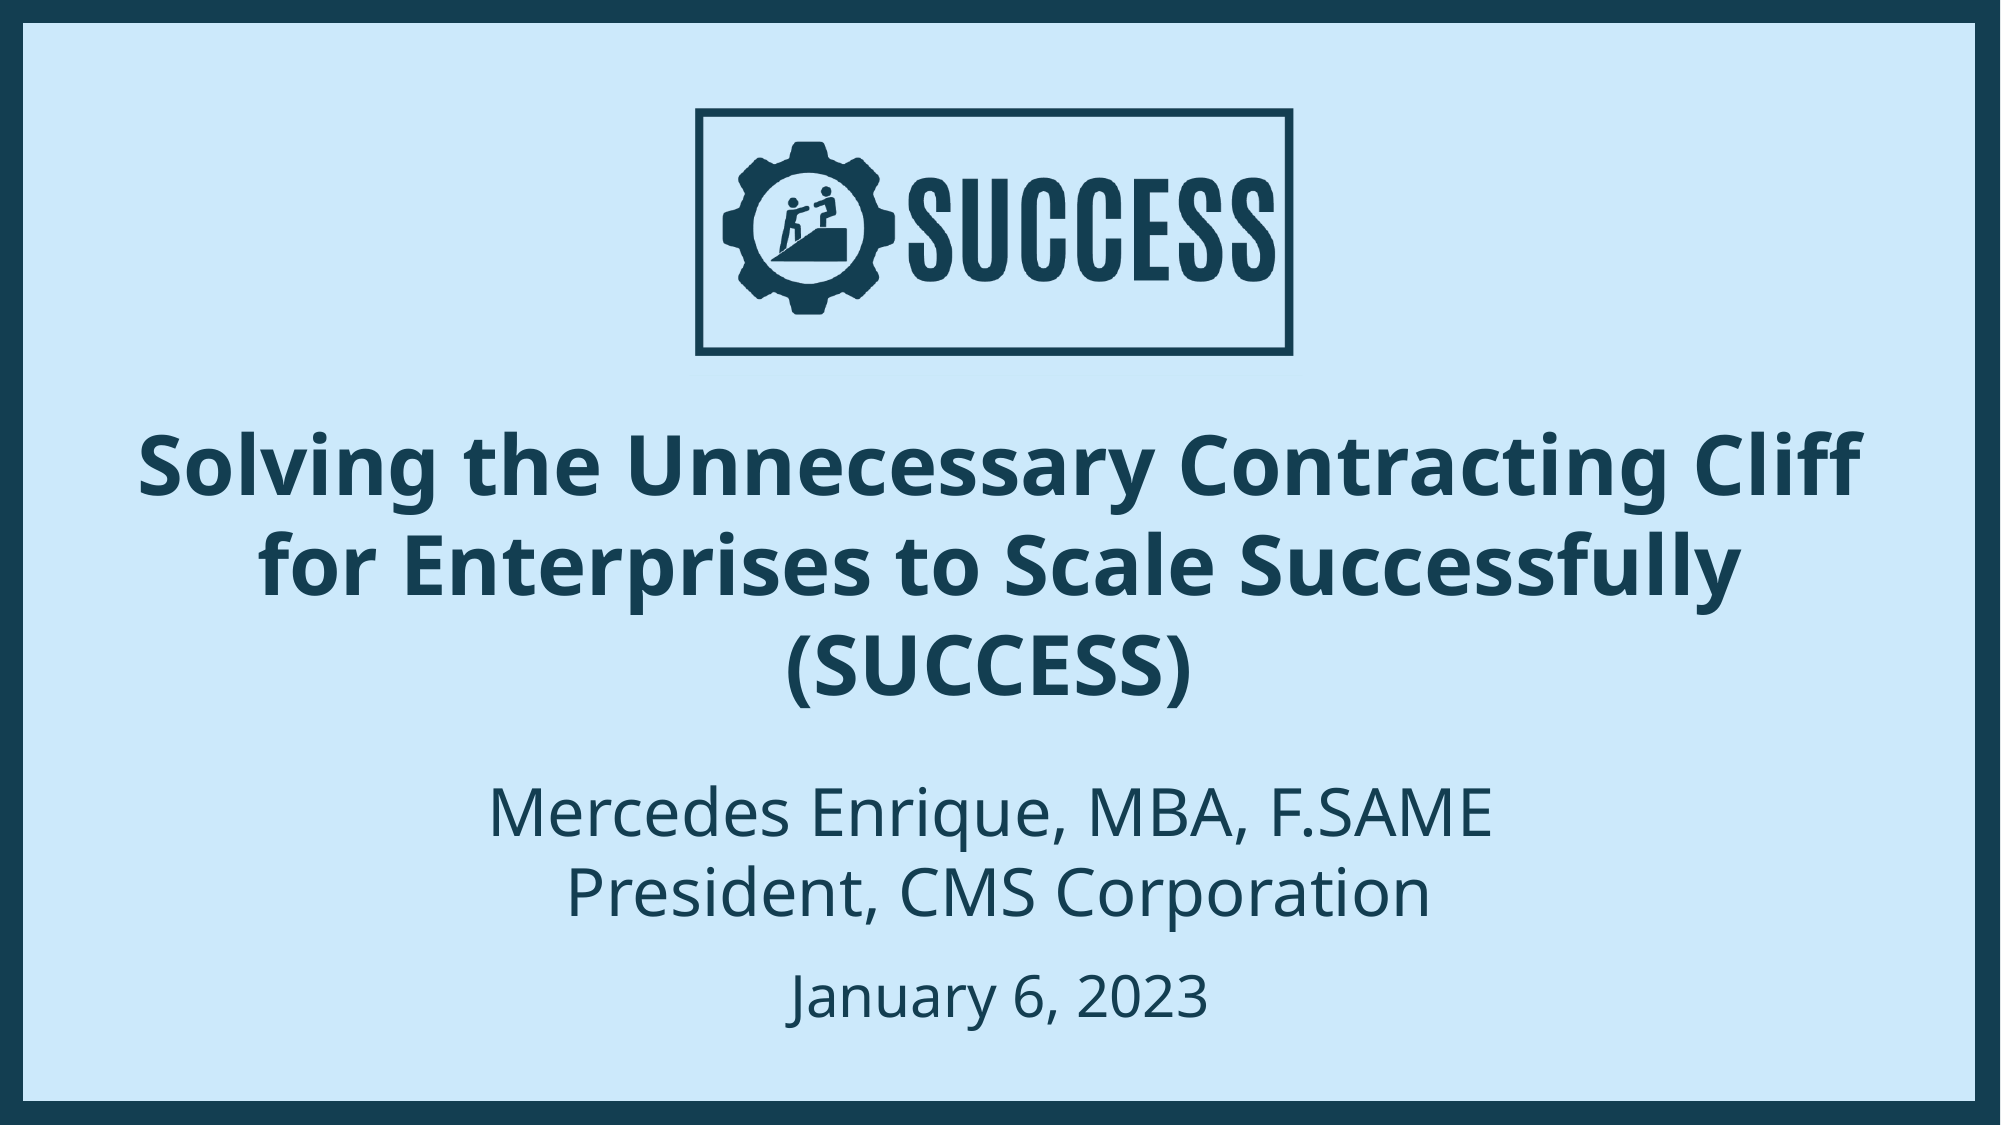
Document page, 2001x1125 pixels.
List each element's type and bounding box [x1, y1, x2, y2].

text_box [24, 405, 1975, 1038]
picture [689, 101, 1303, 377]
